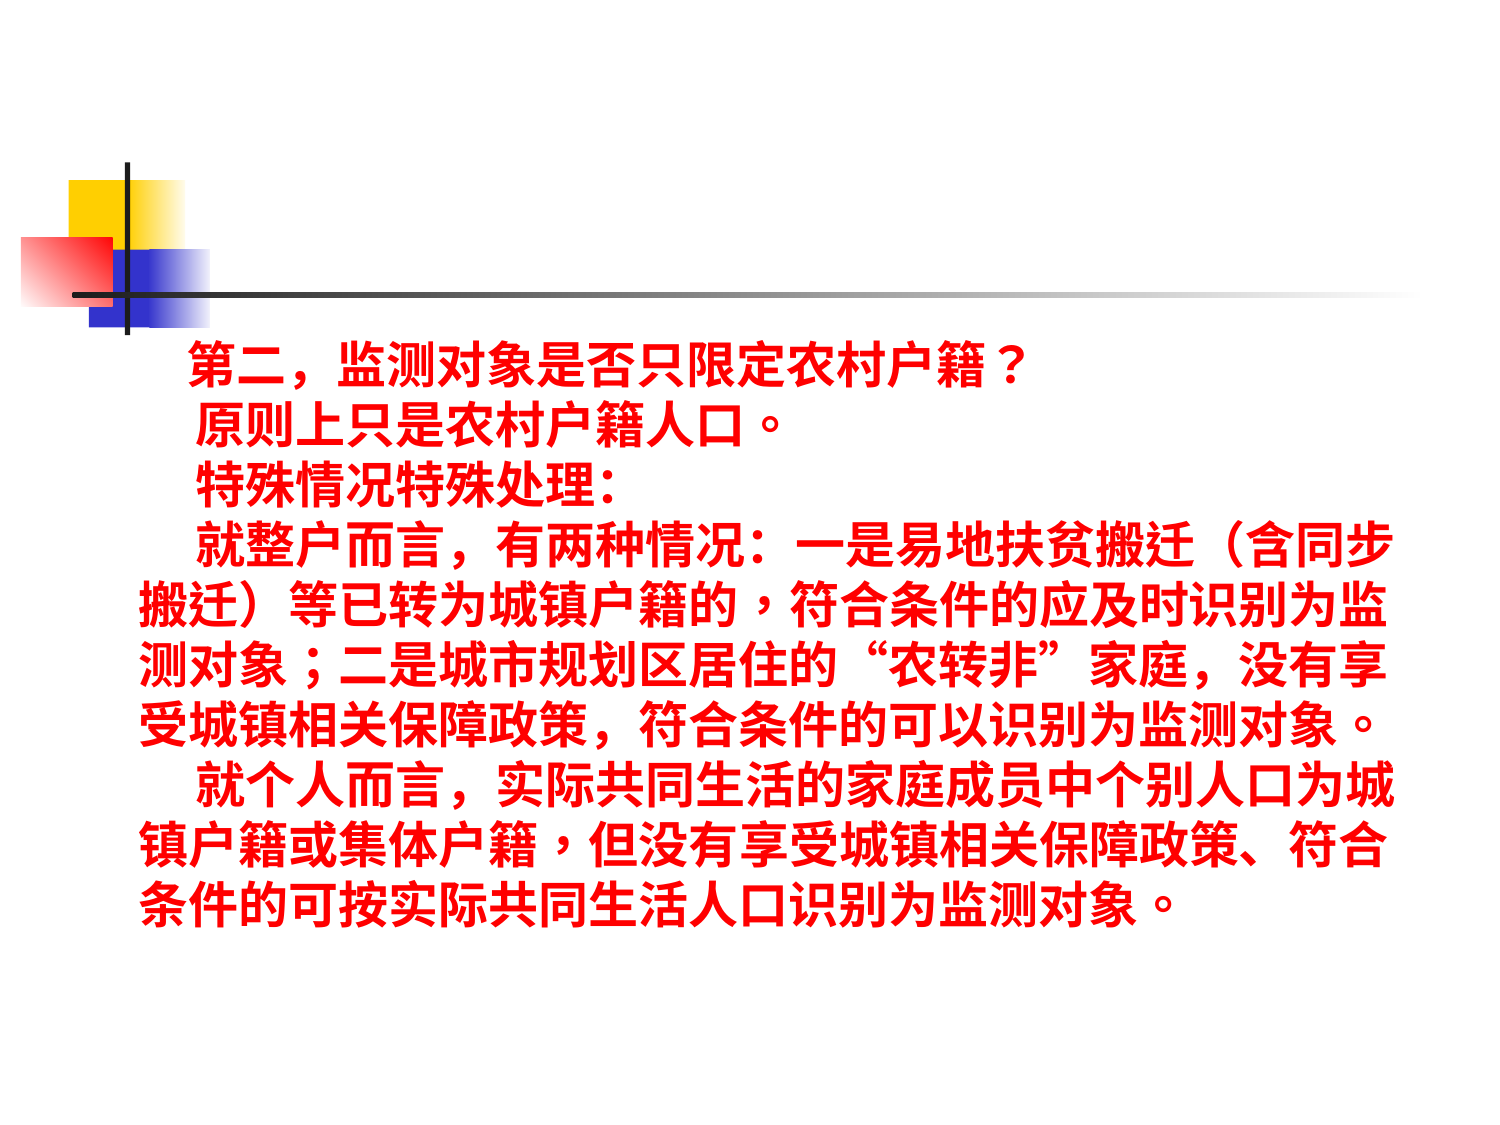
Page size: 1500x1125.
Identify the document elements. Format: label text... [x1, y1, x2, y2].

text_box 第二，监测对象是否只限定农村户籍？ 原则上只是农村户籍人口。 特殊情况特殊处理： 就整户而言，有两种情况：一是易地扶贫搬迁（含同步搬迁）等已转为城镇户籍的，符合条件的应及时识别为监测对象；二是城市规划区居住的“农转非”家庭，没有享受城镇相关保障政策，符合条件的可以识别为监测对象。 就个人而言，实际共同生活的家庭成员中个别人口为城镇户籍或集体户籍，但没有享受城镇相关保障政策、符合条件的可按实际共同生活人口识别为监测对象。 [123, 326, 1424, 1092]
